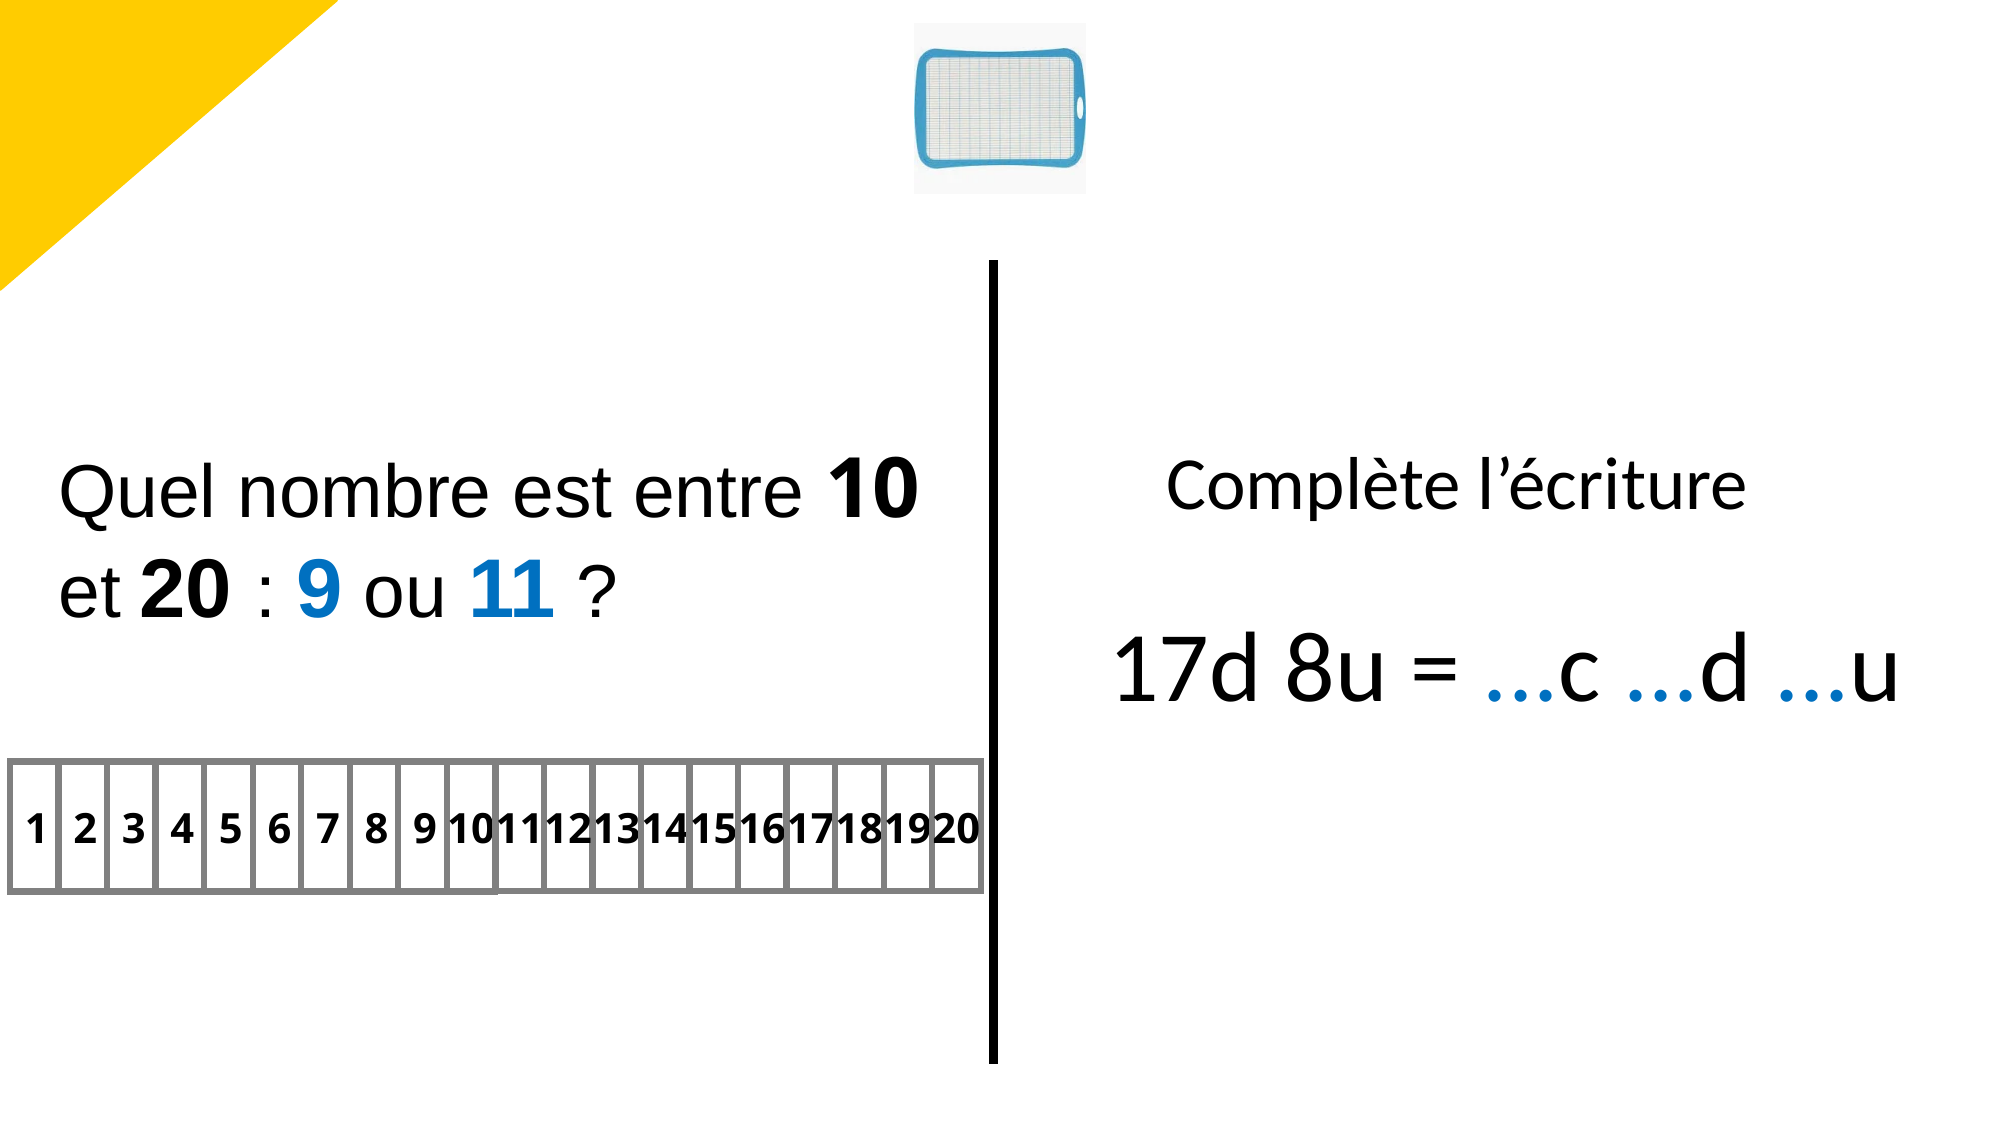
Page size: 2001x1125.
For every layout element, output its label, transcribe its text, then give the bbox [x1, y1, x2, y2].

text_box Complète l’écriture [1151, 426, 1944, 532]
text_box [9, 761, 981, 892]
text_box 17d 8u = ...c ...d ...u [1072, 593, 1938, 729]
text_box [0, 0, 337, 290]
picture [914, 23, 1086, 194]
text_box Quel nombre est entre 10 et 20 : 9 ou 11 ? [43, 426, 959, 642]
